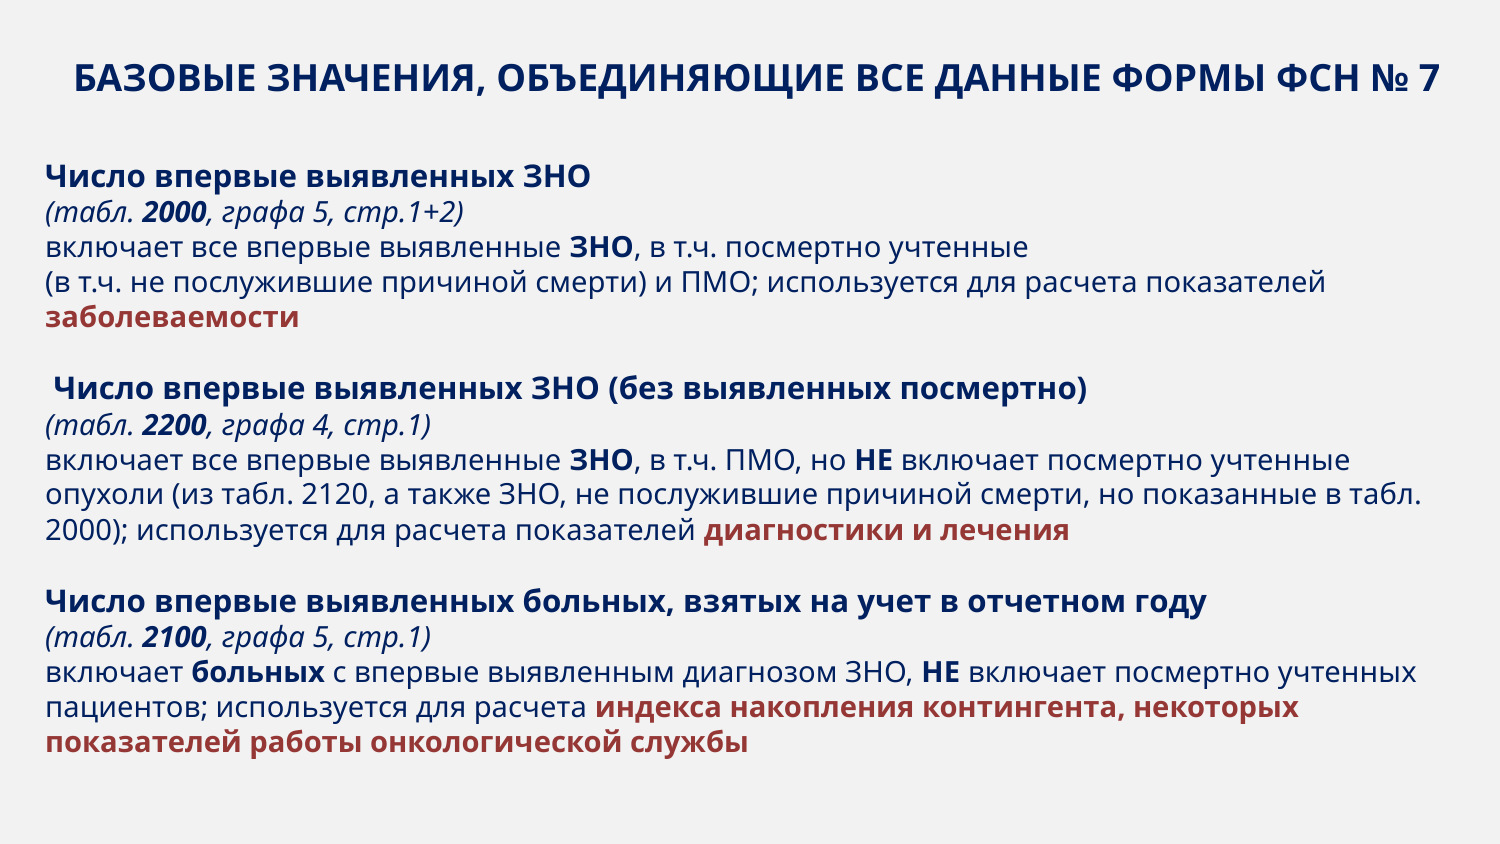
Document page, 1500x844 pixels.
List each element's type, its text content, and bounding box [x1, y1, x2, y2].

text_box БАЗОВЫЕ ЗНАЧЕНИЯ, ОБЪЕДИНЯЮЩИЕ ВСЕ ДАННЫЕ ФОРМЫ ФСН № 7 [3, 48, 1500, 105]
text_box Число впервые выявленных ЗНО (табл. 2000, графа 5, стр.1+2) включает все впервые выявленные ЗНО, в т.ч. посмертно учтенные (в т.ч. не послужившие причиной смерти) и ПМО; используется для расчета показателей заболеваемости Число впервые выявленных ЗНО (без выявленных посмертно) (табл. 2200, графа 4, стр.1) включает все впервые выявленные ЗНО, в т.ч. ПМО, но НЕ включает посмертно учтенные опухоли (из табл. 2120, а также ЗНО, не послужившие причиной смерти, но показанные в табл. 2000); используется для расчета показателей диагностики и лечения Число впервые выявленных больных, взятых на учет в отчетном году (табл. 2100, графа 5, стр.1) включает больных с впервые выявленным диагнозом ЗНО, НЕ включает посмертно учтенных пациентов; используется для расчета индекса накопления контингента, некоторых показателей работы онкологической службы [34, 150, 1466, 764]
